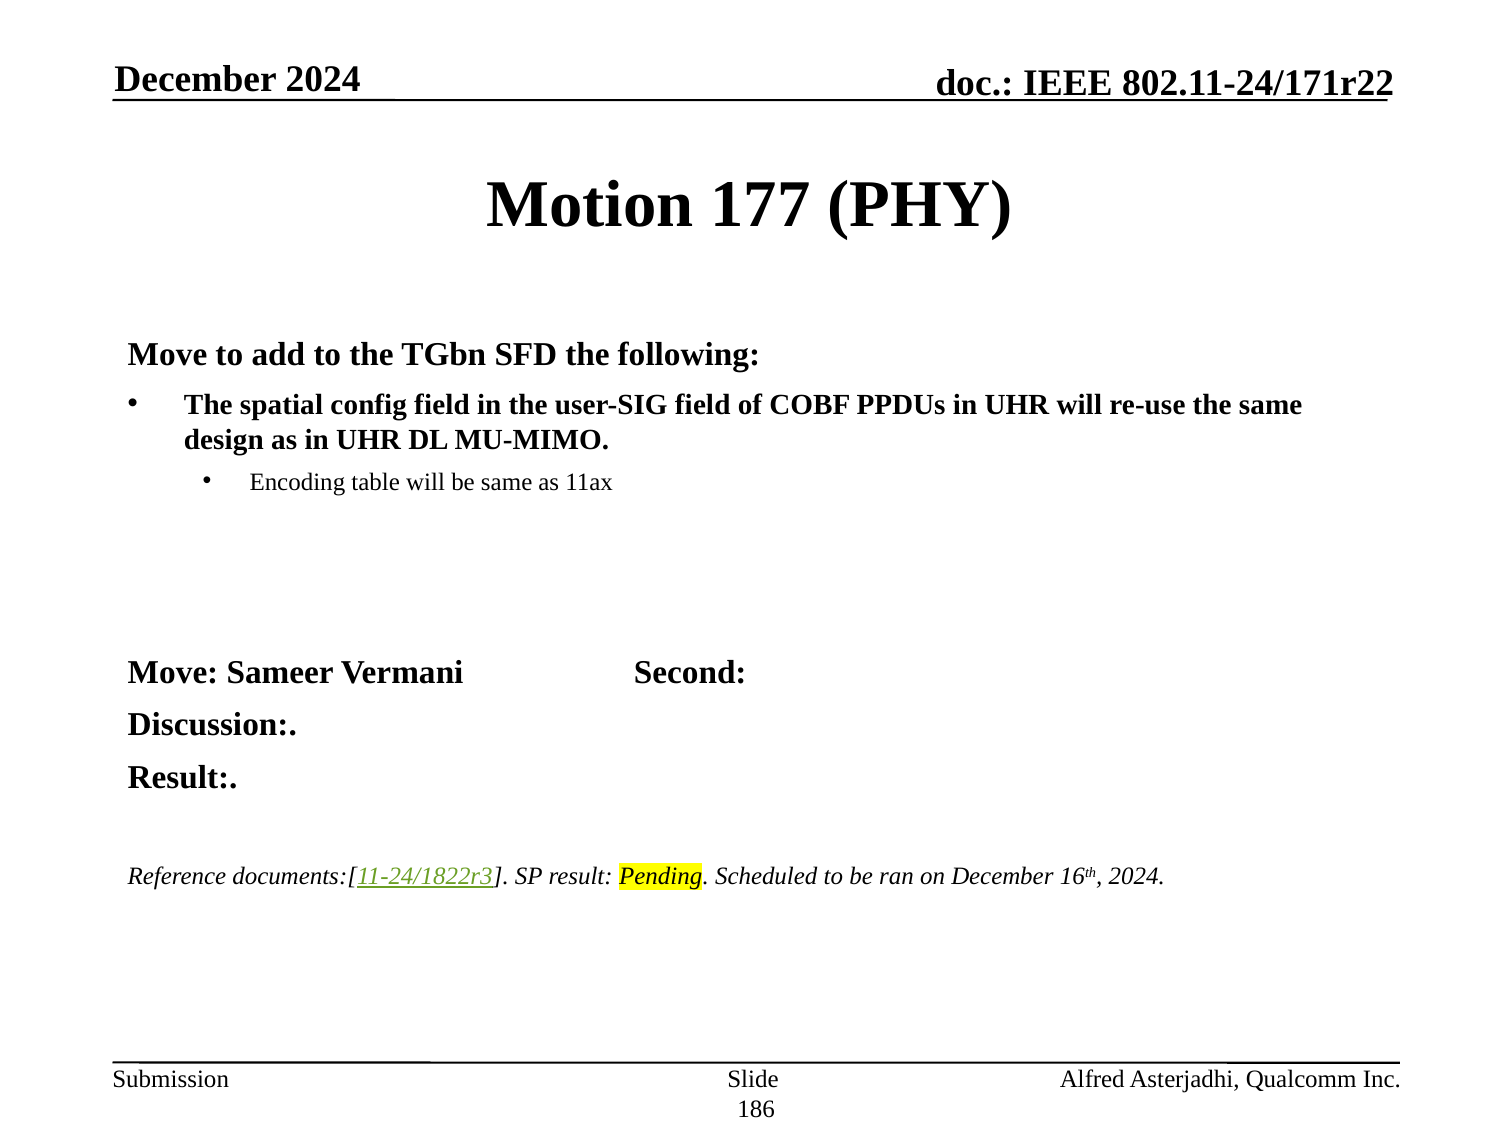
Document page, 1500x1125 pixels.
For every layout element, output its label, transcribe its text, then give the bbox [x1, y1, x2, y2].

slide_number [114, 54, 423, 100]
footer Alfred Asterjadhi, Qualcomm Inc. [878, 1061, 1402, 1093]
slide_number Slide 186 [712, 1061, 800, 1123]
title Motion 177 (PHY) [112, 112, 1388, 288]
list Move to add to the TGbn SFD the following: The spatial config field in the user-SIG field of COBF PPDUs in UHR will re-use the same design as in UHR DL MU-MIMO. Encoding table will be same as 11ax Move: Sameer Vermani Second: Discussion:. Result:. Reference documents:[11-24/1822r3]. SP result: Pending. Scheduled to be ran on December 16th, 2024. [112, 324, 1388, 1000]
